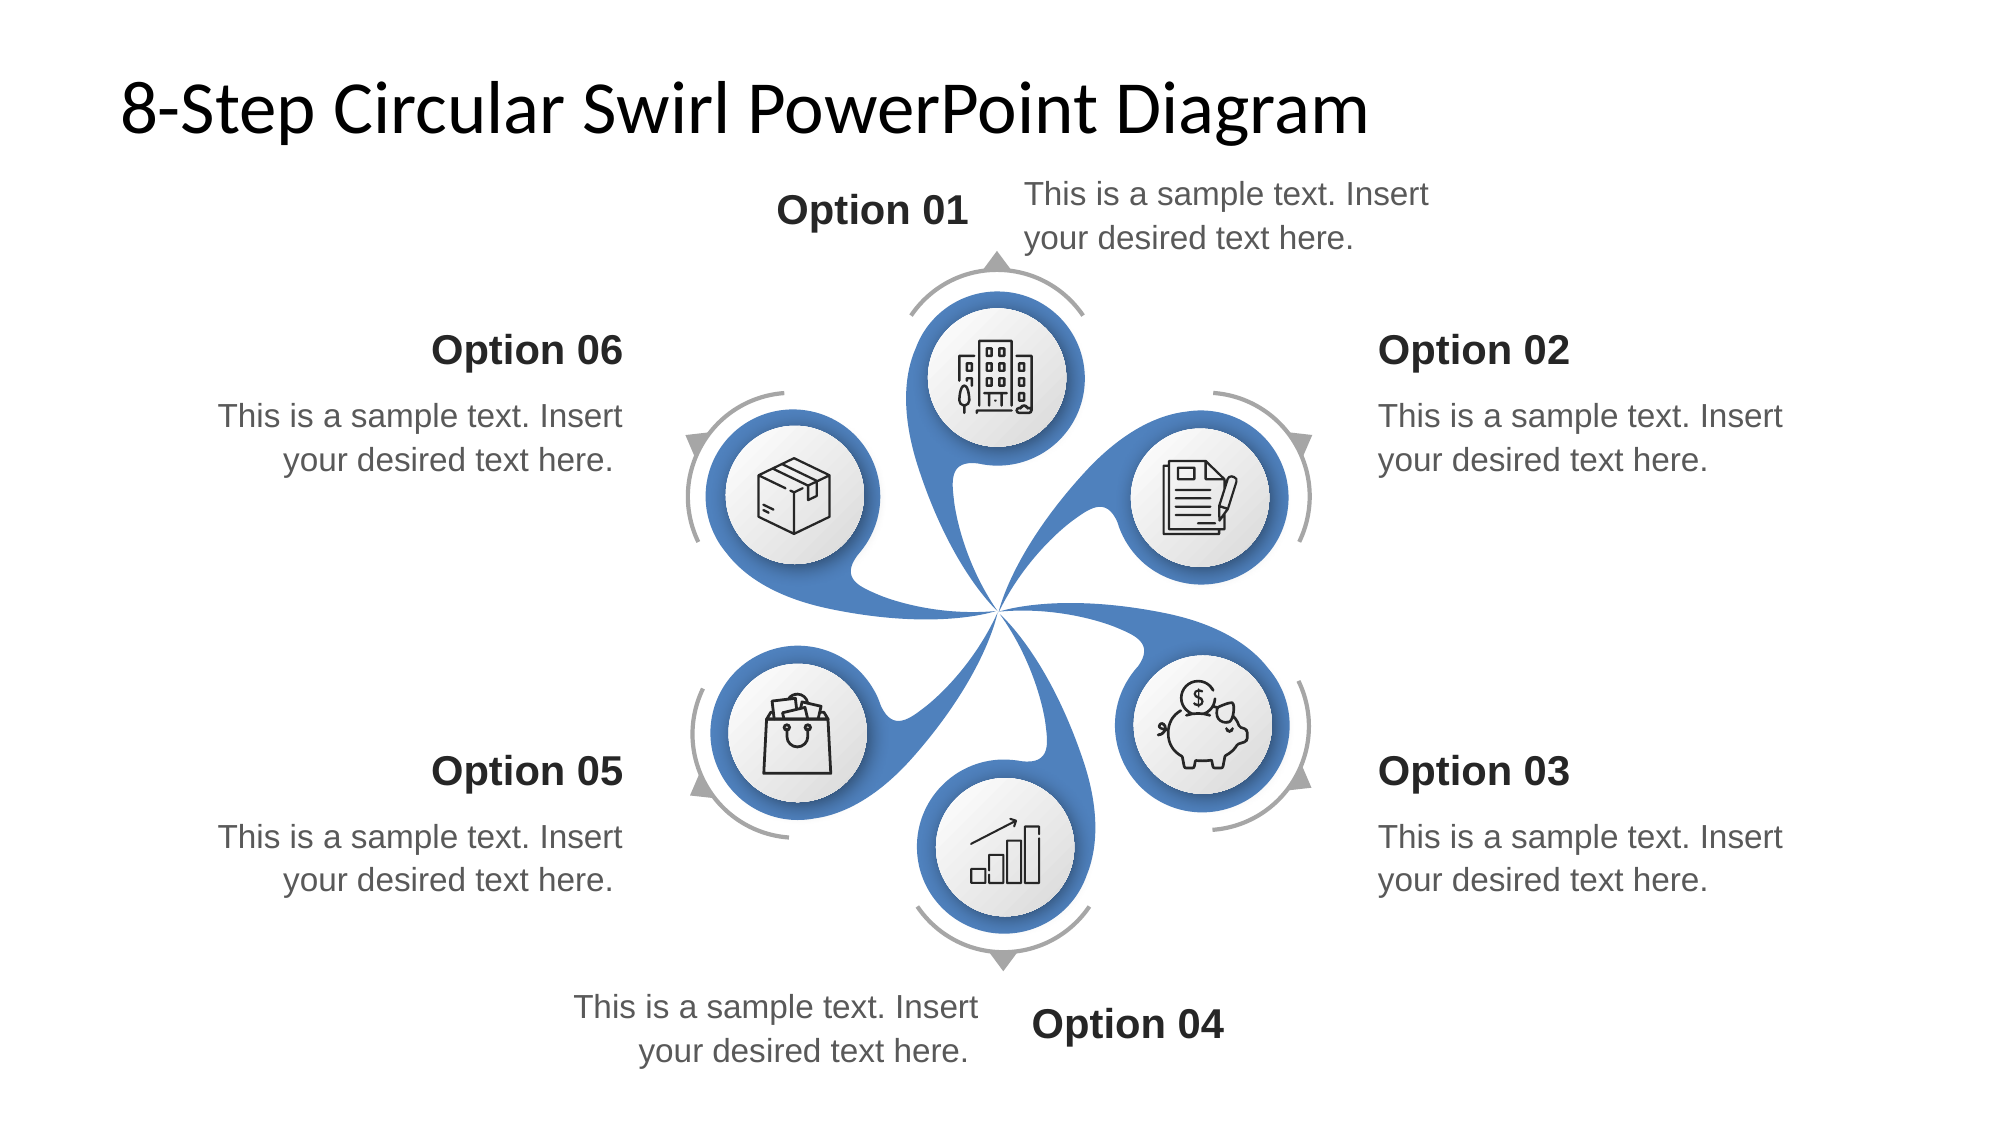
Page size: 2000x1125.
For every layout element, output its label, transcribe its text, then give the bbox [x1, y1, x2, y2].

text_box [762, 692, 833, 775]
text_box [631, 746, 805, 812]
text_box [693, 160, 1473, 262]
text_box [1197, 738, 1370, 805]
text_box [910, 271, 1084, 316]
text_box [957, 339, 1034, 415]
title 8-Step Circular Swirl PowerPoint Diagram [99, 45, 1900, 162]
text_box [1162, 459, 1239, 536]
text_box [1377, 314, 1839, 484]
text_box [1377, 735, 1839, 905]
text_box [627, 418, 800, 484]
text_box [1197, 418, 1371, 484]
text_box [969, 817, 1041, 885]
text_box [196, 314, 624, 484]
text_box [757, 456, 831, 536]
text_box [697, 291, 1302, 935]
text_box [526, 973, 1308, 1076]
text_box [1156, 679, 1249, 770]
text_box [196, 735, 624, 905]
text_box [917, 906, 1090, 972]
